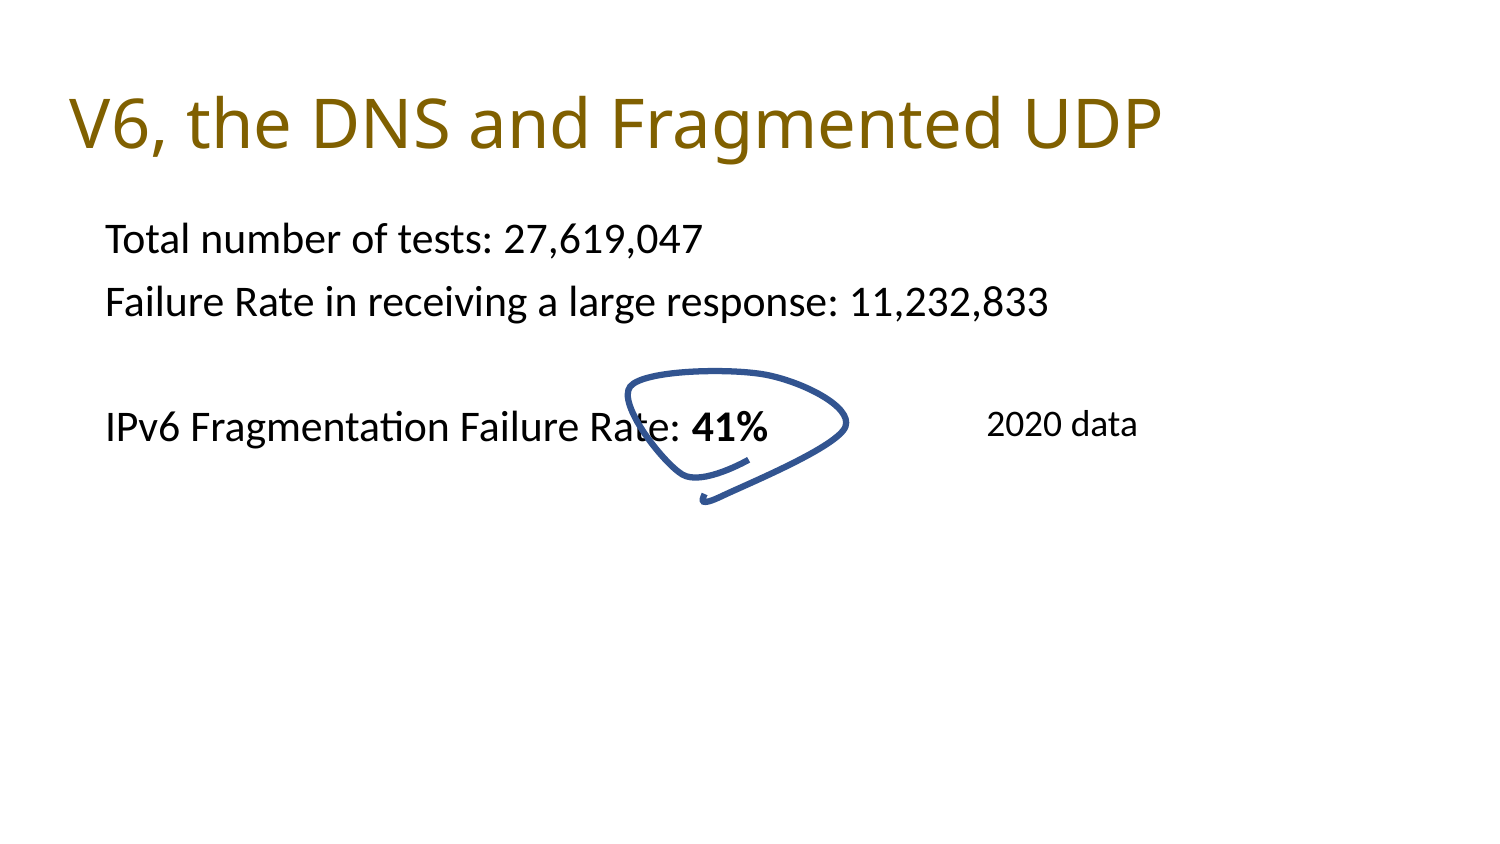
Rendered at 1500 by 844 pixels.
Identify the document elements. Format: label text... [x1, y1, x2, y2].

list Total number of tests: 27,619,047 Failure Rate in receiving a large response: 11,232,833 IPv6 Fragmentation Failure Rate: 41% [90, 207, 1384, 744]
title V6, the DNS and Fragmented UDP [54, 44, 1296, 208]
text_box [626, 370, 848, 504]
text_box 2020 data [971, 391, 1153, 452]
